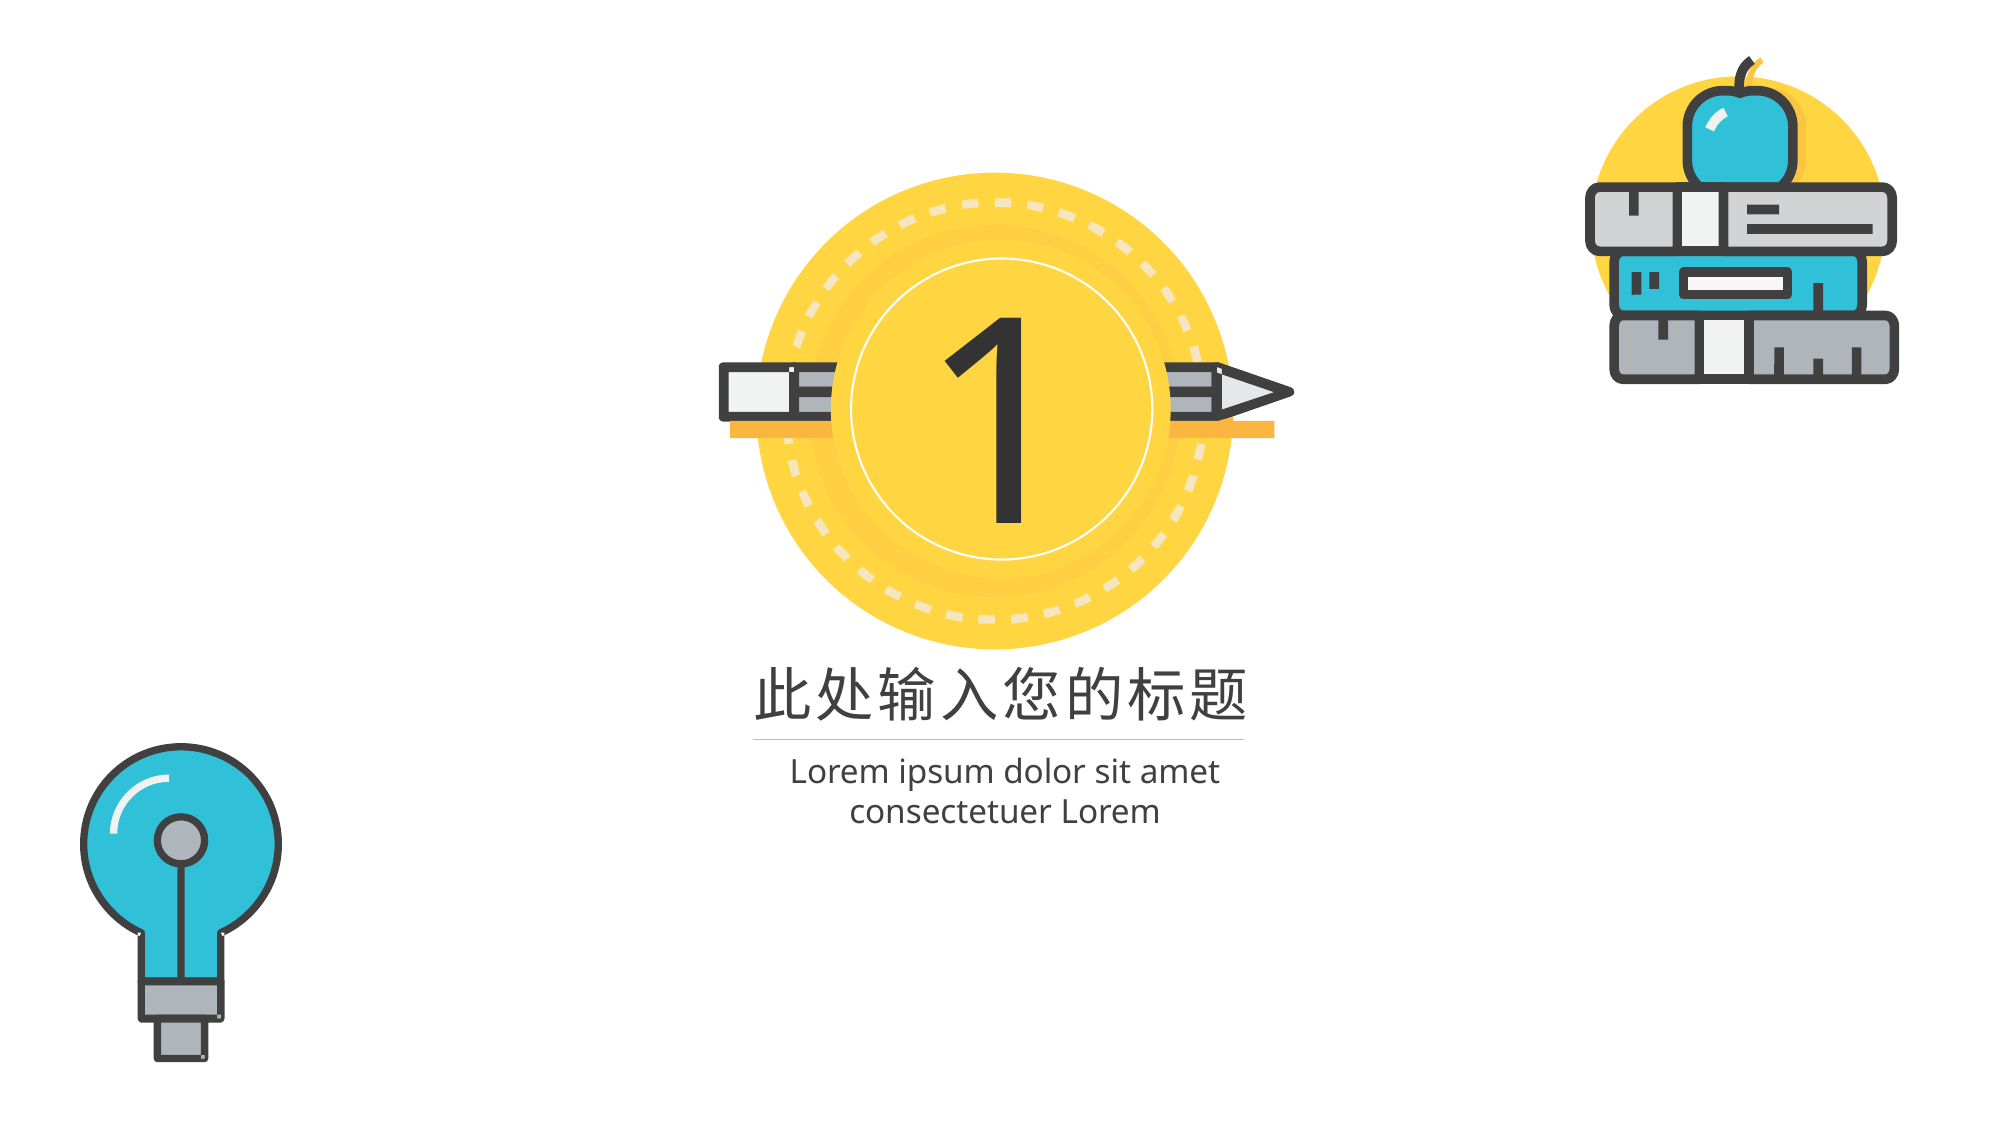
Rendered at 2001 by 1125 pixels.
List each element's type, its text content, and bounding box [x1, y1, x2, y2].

text_box Lorem ipsum dolor sit amet consectetuer Lorem [740, 743, 1271, 838]
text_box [1589, 57, 1895, 380]
text_box 此处输入您的标题 [696, 651, 1306, 736]
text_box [79, 742, 282, 1063]
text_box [718, 172, 1295, 650]
